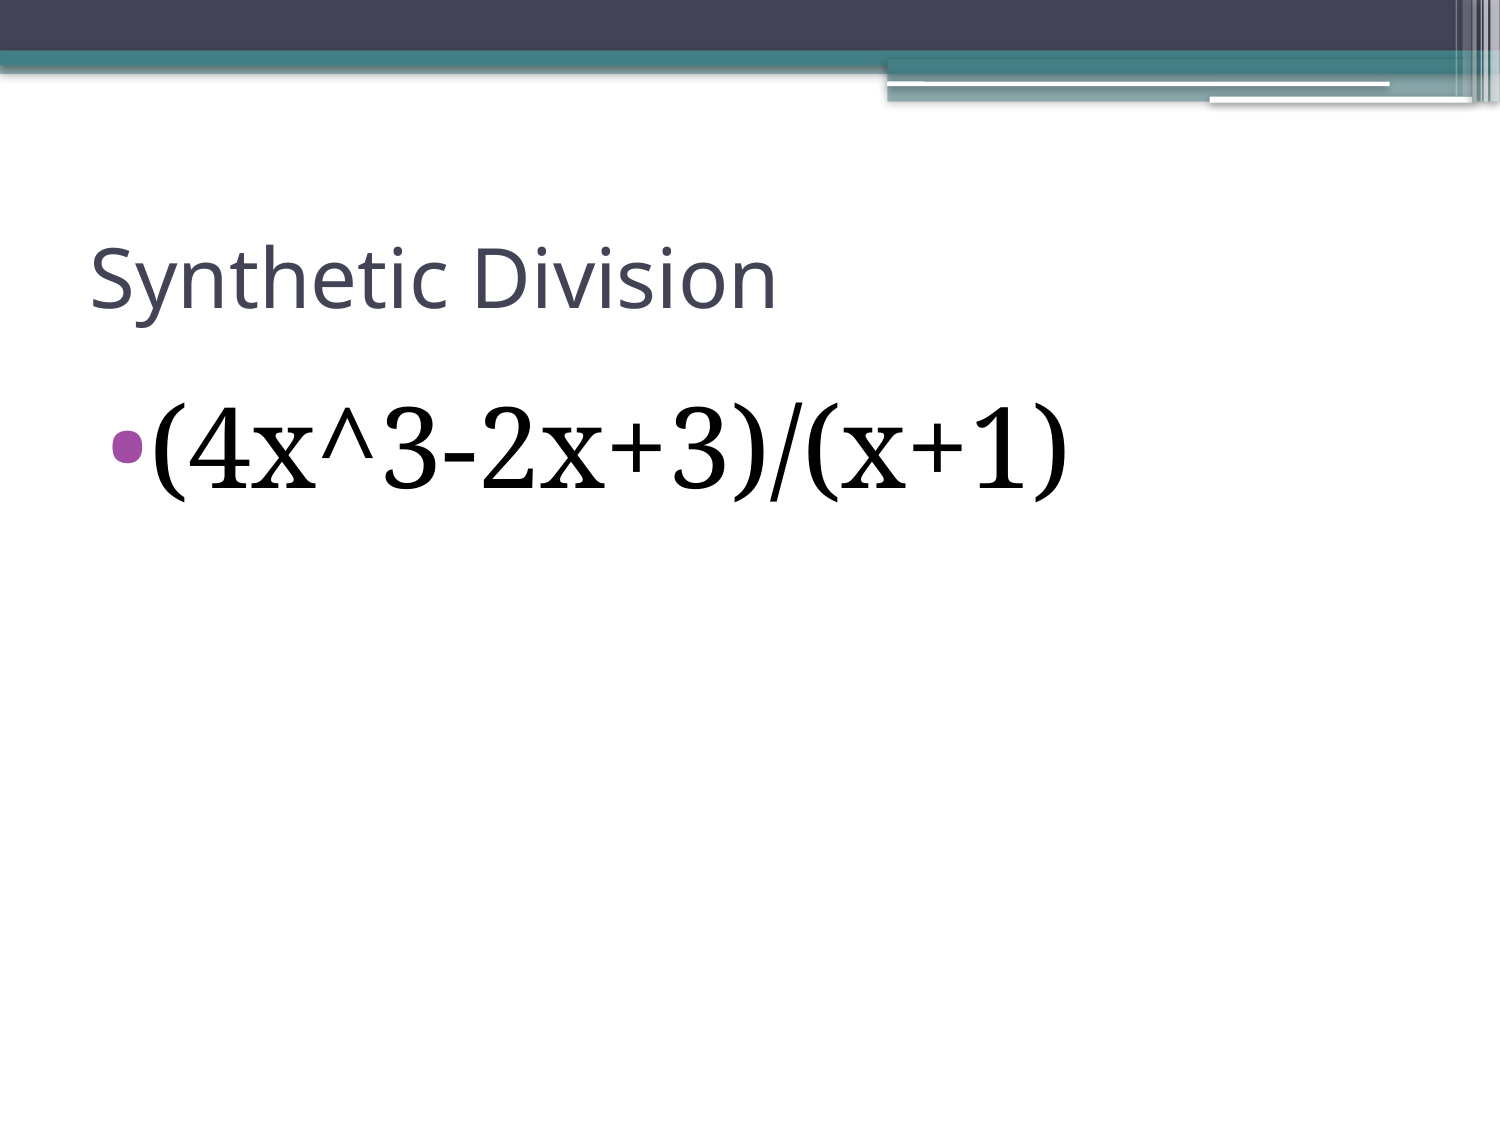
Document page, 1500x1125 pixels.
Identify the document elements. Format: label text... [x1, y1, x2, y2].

title Synthetic Division [75, 187, 1425, 363]
list (4x^3-2x+3)/(x+1) [75, 368, 1425, 1079]
